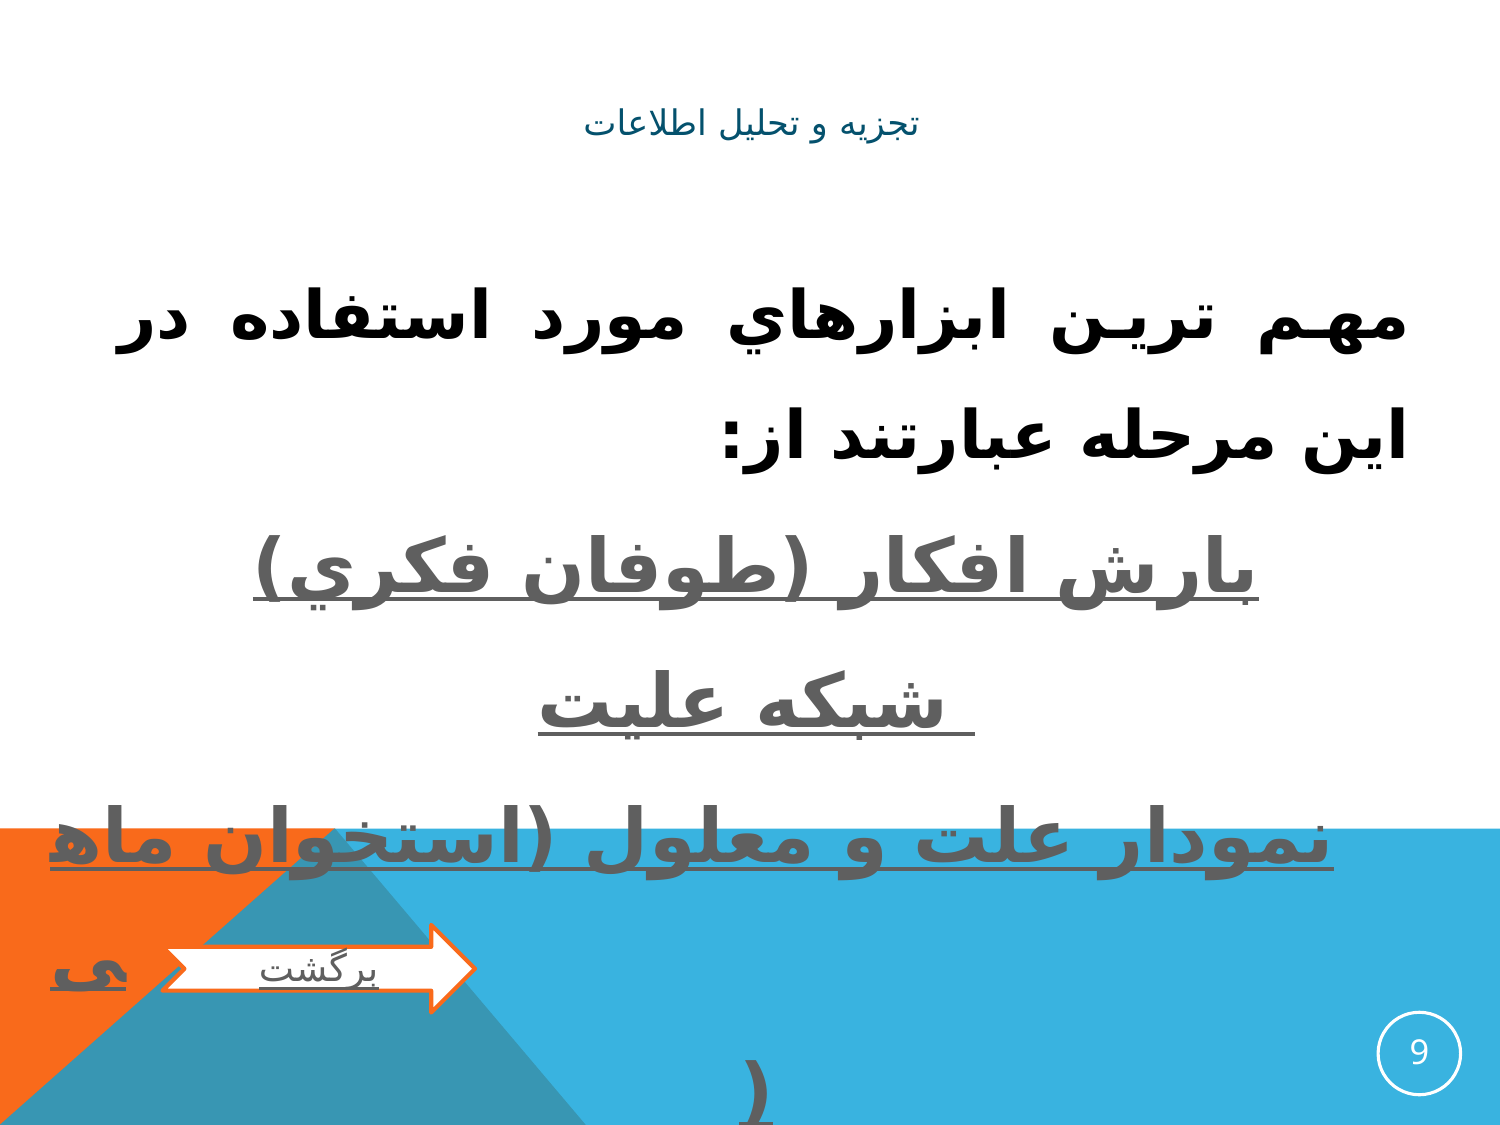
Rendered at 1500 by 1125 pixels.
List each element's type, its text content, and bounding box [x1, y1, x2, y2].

title تجزیه و تحلیل اطلاعات [135, 60, 1369, 150]
slide_number 9 [1376, 1010, 1463, 1097]
text_box برگشت [160, 922, 478, 1015]
text_box مهم ترین ابزارهاي مورد استفاده در این مرحله عبارتند از: بارش افکار (طوفان فکري) شبکه علیت نمودار علت و معلول (استخوان ماهی) نمودار علت و معلول و شبکه علیت، هر دو ابزاري براي شناسایی علل مشکلات می باشند. [87, 224, 1425, 1125]
